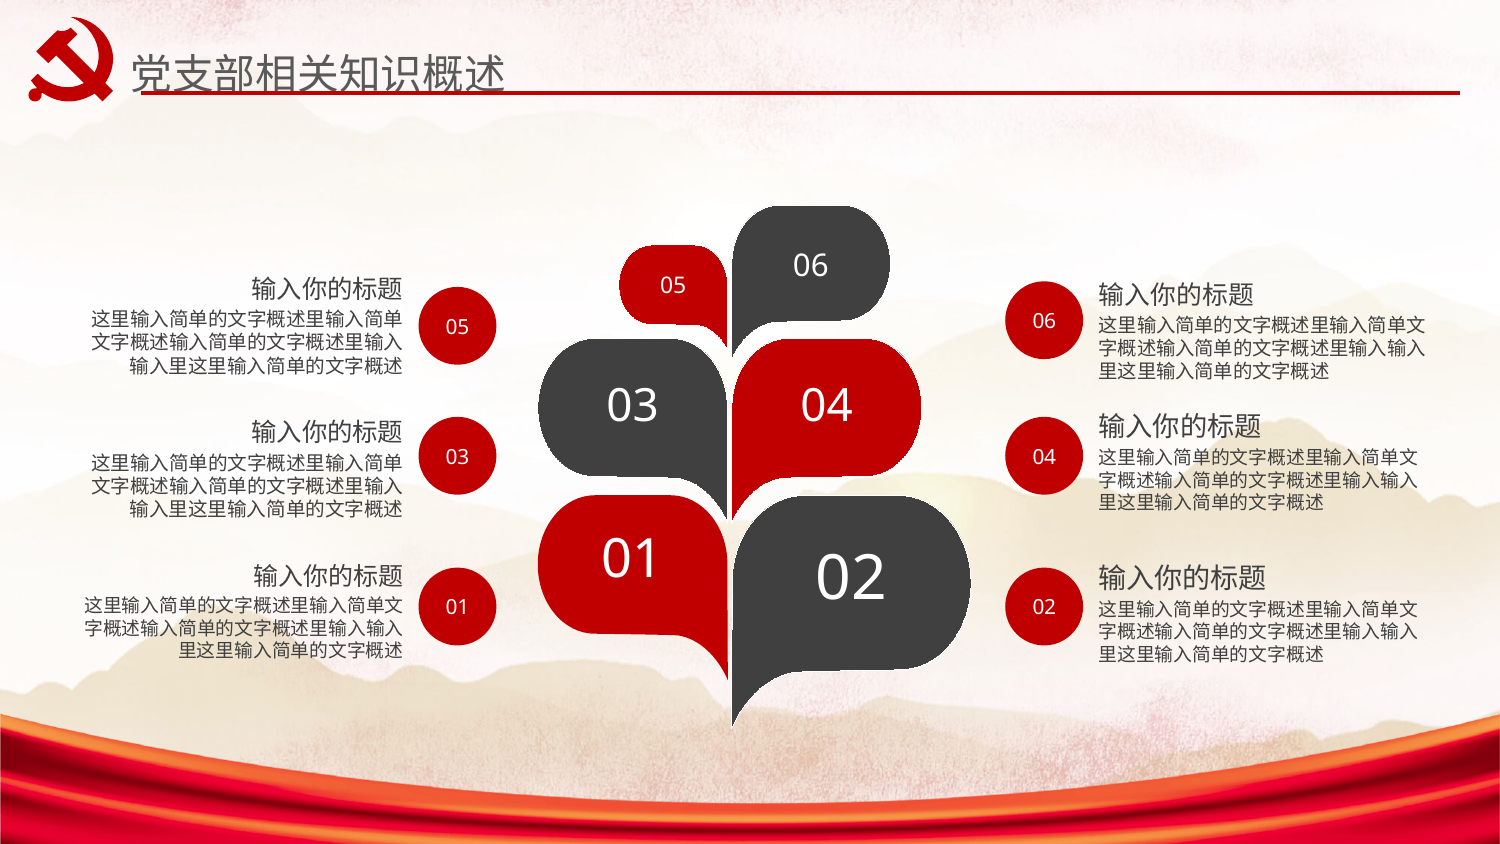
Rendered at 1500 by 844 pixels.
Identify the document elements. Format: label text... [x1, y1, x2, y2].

text_box 05 [618, 244, 728, 352]
text_box 01 [537, 495, 728, 681]
text_box [28, 17, 114, 102]
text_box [63, 267, 497, 385]
picture [0, 0, 1500, 844]
title 党支部相关知识概述 [115, 47, 900, 105]
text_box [1005, 554, 1438, 672]
text_box 02 [731, 495, 972, 713]
text_box 04 [731, 338, 922, 524]
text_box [63, 410, 497, 528]
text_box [1005, 272, 1438, 390]
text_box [1005, 403, 1438, 521]
text_box 06 [731, 205, 891, 361]
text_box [63, 554, 497, 672]
text_box 03 [537, 338, 728, 524]
